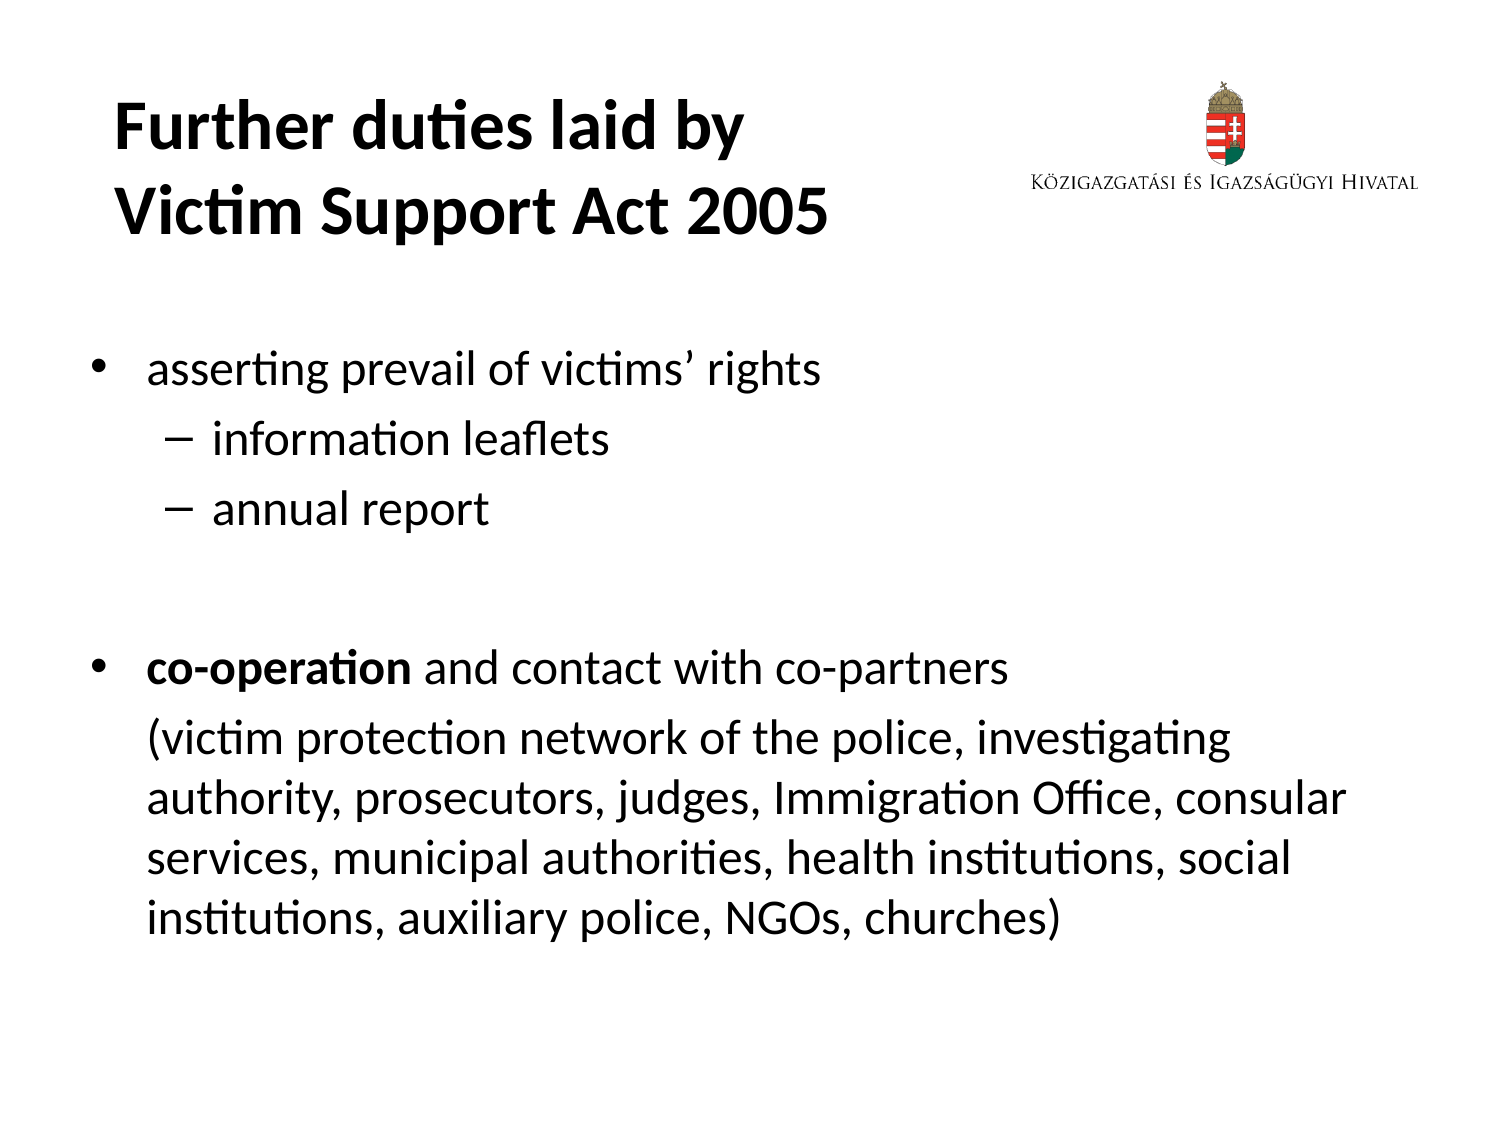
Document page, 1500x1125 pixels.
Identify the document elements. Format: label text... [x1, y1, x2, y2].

text_box Further duties laid by Victim Support Act 2005 [99, 70, 1450, 258]
picture [1031, 81, 1418, 189]
list asserting prevail of victims’ rights information leaflets annual report co-operation and contact with co-partners (victim protection network of the police, investigating authority, prosecutors, judges, Immigration Office, consular services, municipal authorities, health institutions, social institutions, auxiliary police, NGOs, churches) [75, 257, 1425, 1001]
